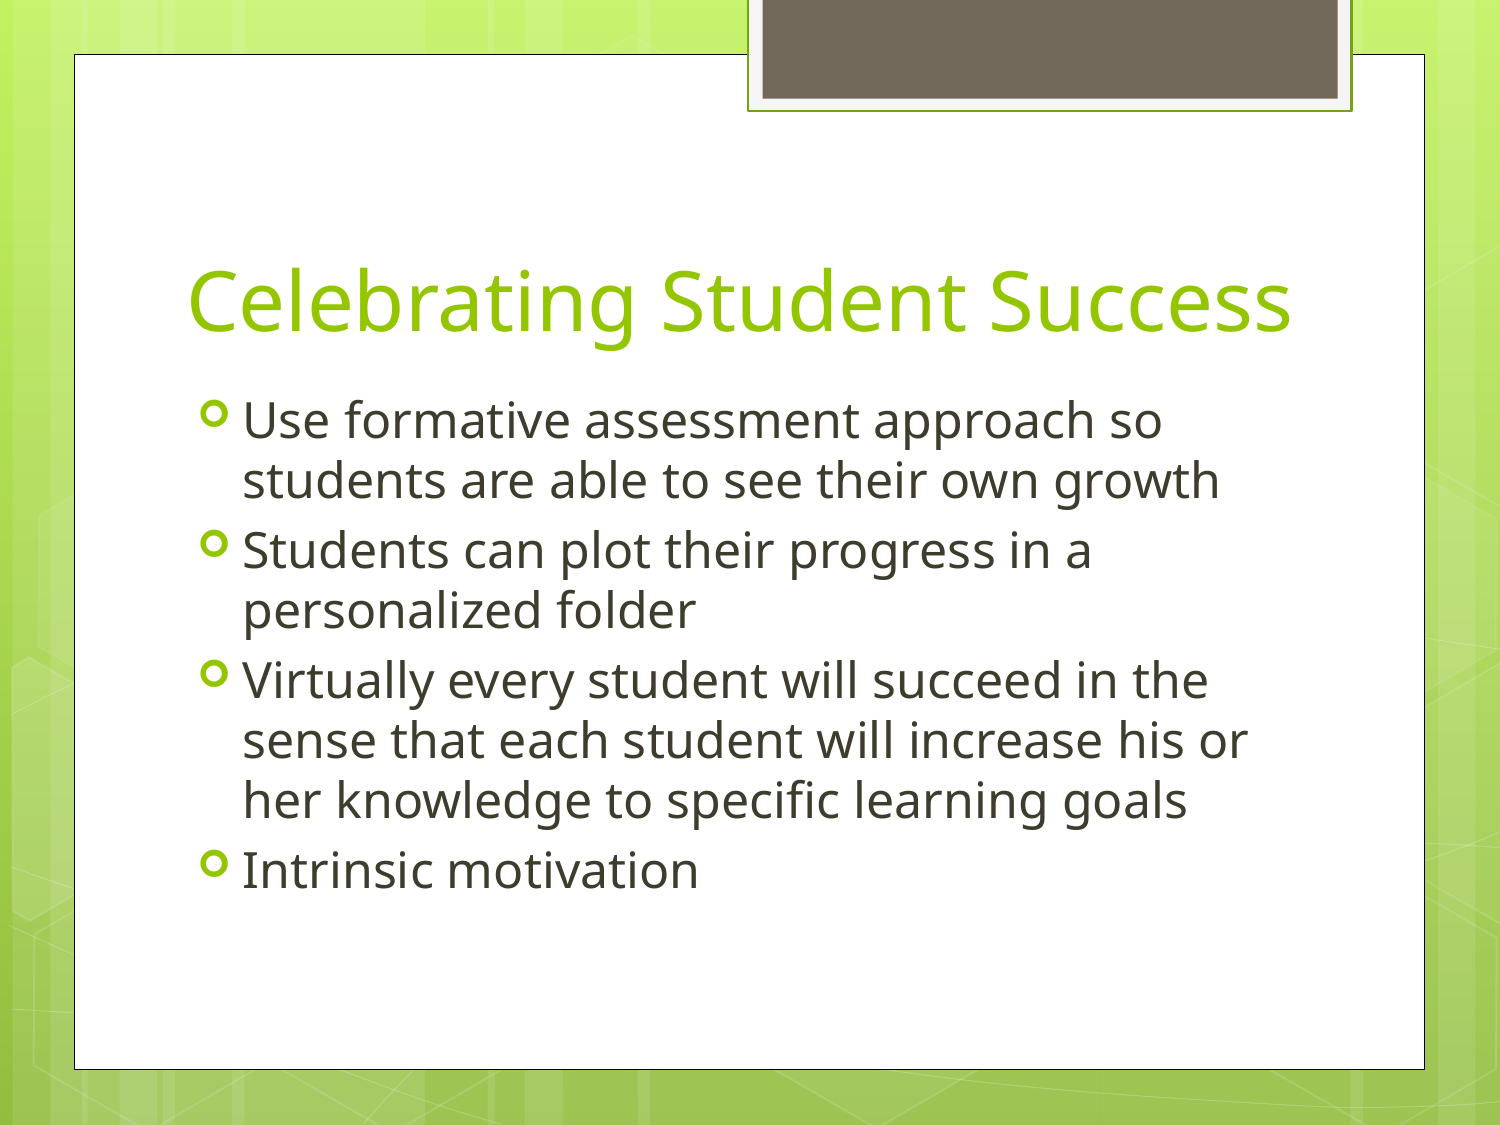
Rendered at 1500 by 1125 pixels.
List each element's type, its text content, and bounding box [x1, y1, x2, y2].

title Celebrating Student Success [171, 168, 1324, 357]
list Use formative assessment approach so students are able to see their own growth Students can plot their progress in a personalized folder Virtually every student will succeed in the sense that each student will increase his or her knowledge to specific learning goals Intrinsic motivation [171, 381, 1283, 957]
